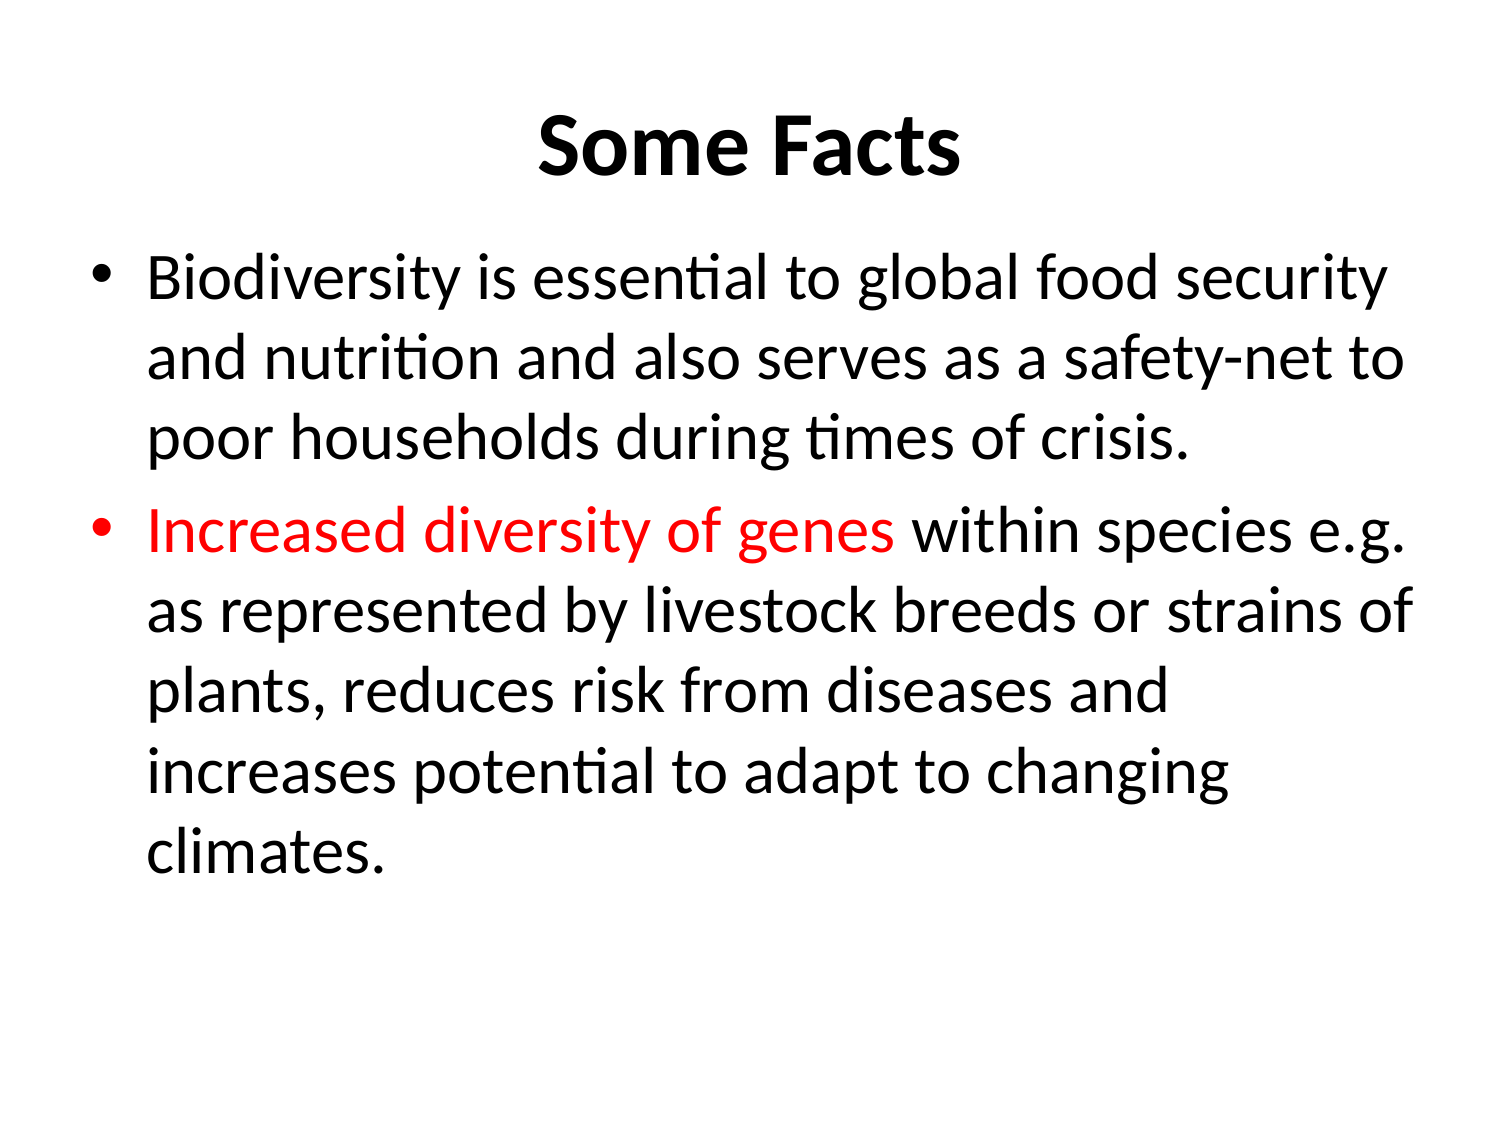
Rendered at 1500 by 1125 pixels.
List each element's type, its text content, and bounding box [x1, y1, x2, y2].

title Some Facts [75, 45, 1425, 224]
list Biodiversity is essential to global food security and nutrition and also serves as a safety-net to poor households during times of crisis. Increased diversity of genes within species e.g. as represented by livestock breeds or strains of plants, reduces risk from diseases and increases potential to adapt to changing climates. [75, 224, 1450, 1025]
